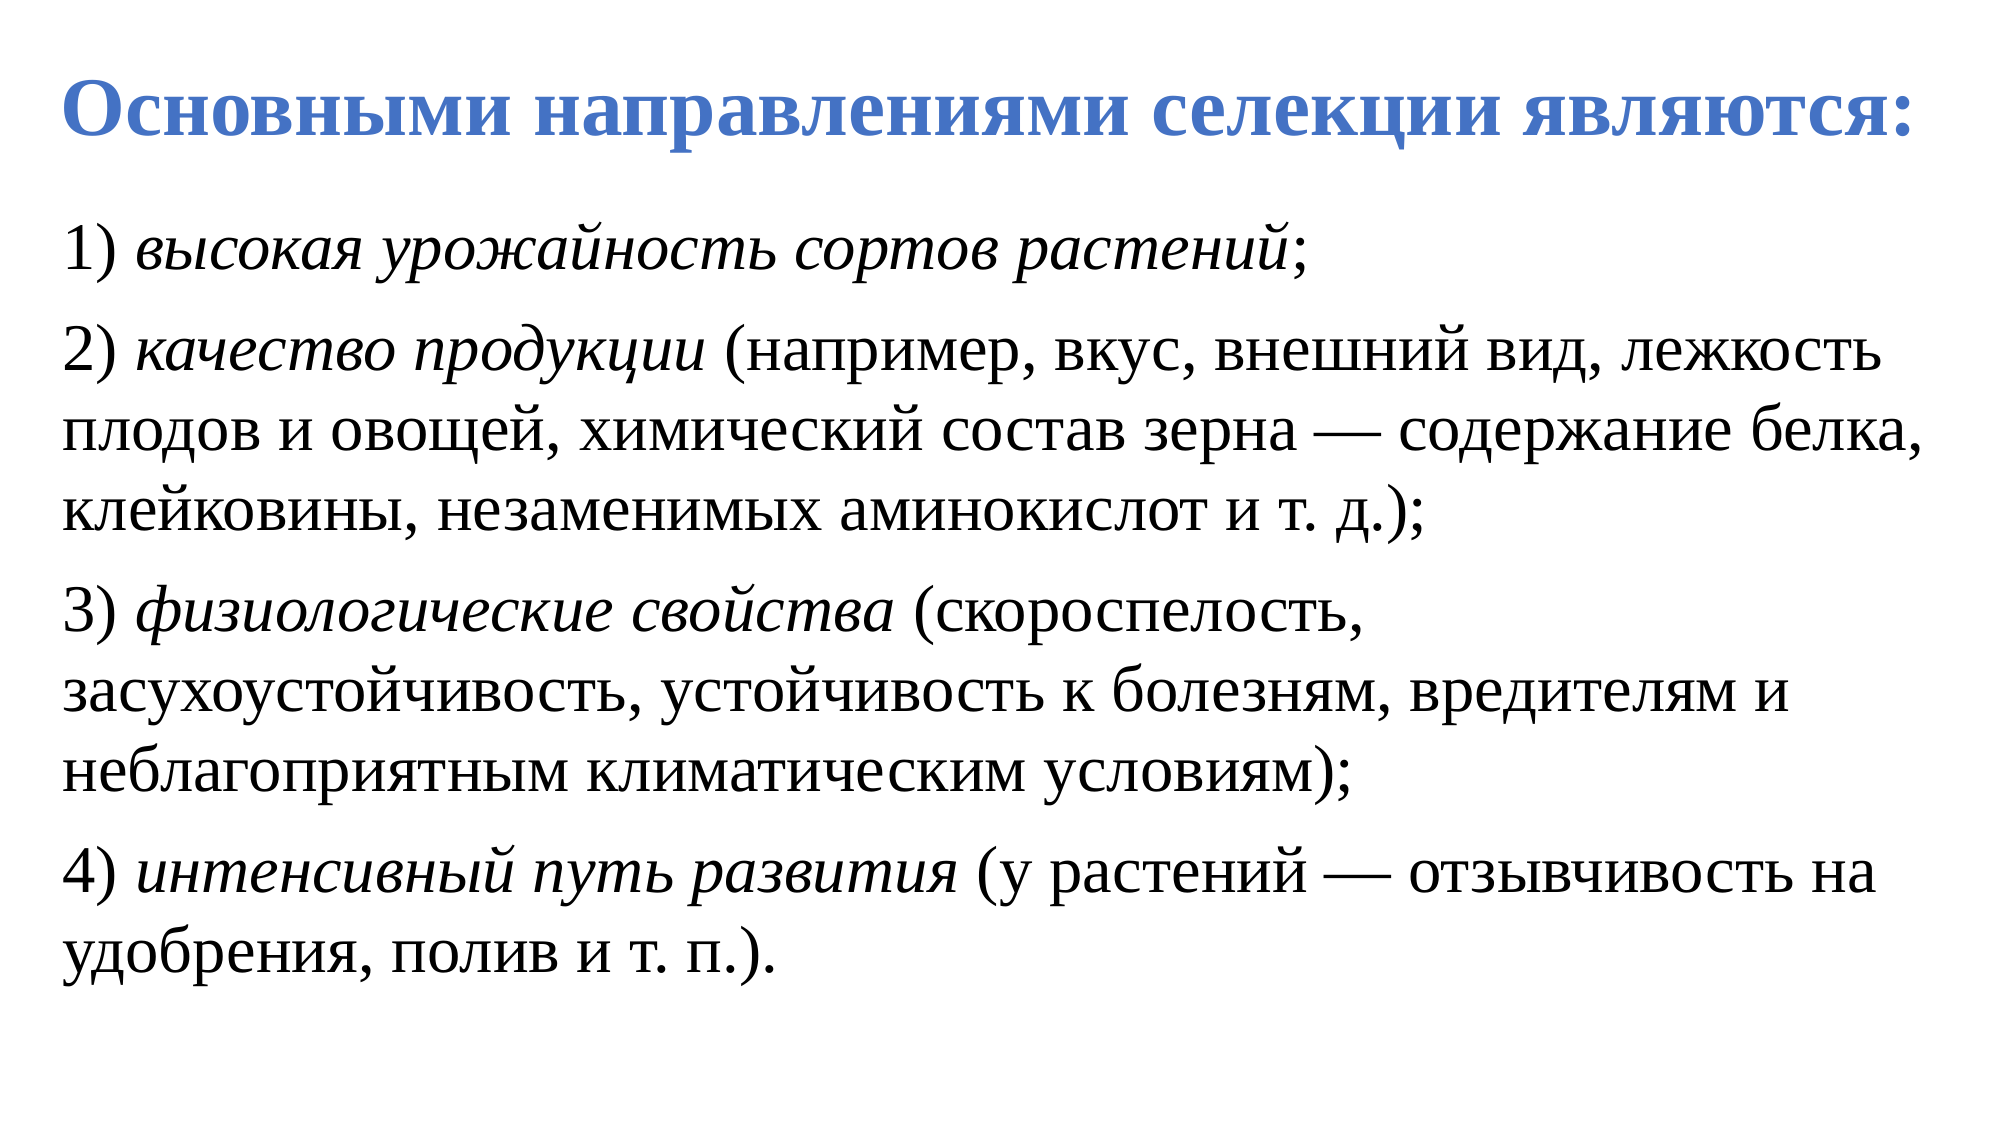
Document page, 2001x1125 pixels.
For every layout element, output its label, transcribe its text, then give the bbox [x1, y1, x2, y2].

list 1) высокая урожайность сортов растений; 2) качество продукции (например, вкус, внешний вид, лежкость плодов и овощей, химический состав зерна — содержание белка, клейковины, незаменимых аминокислот и т. д.); 3) физиологические свойства (скороспелость, засухоустойчивость, устойчивость к болезням, вредителям и неблагоприятным климатическим условиям); 4) интенсивный путь развития (у растений — отзывчивость на удобрения, полив и т. п.). [47, 195, 1966, 1125]
title Основными направлениями селекции являются: [0, 0, 2000, 218]
